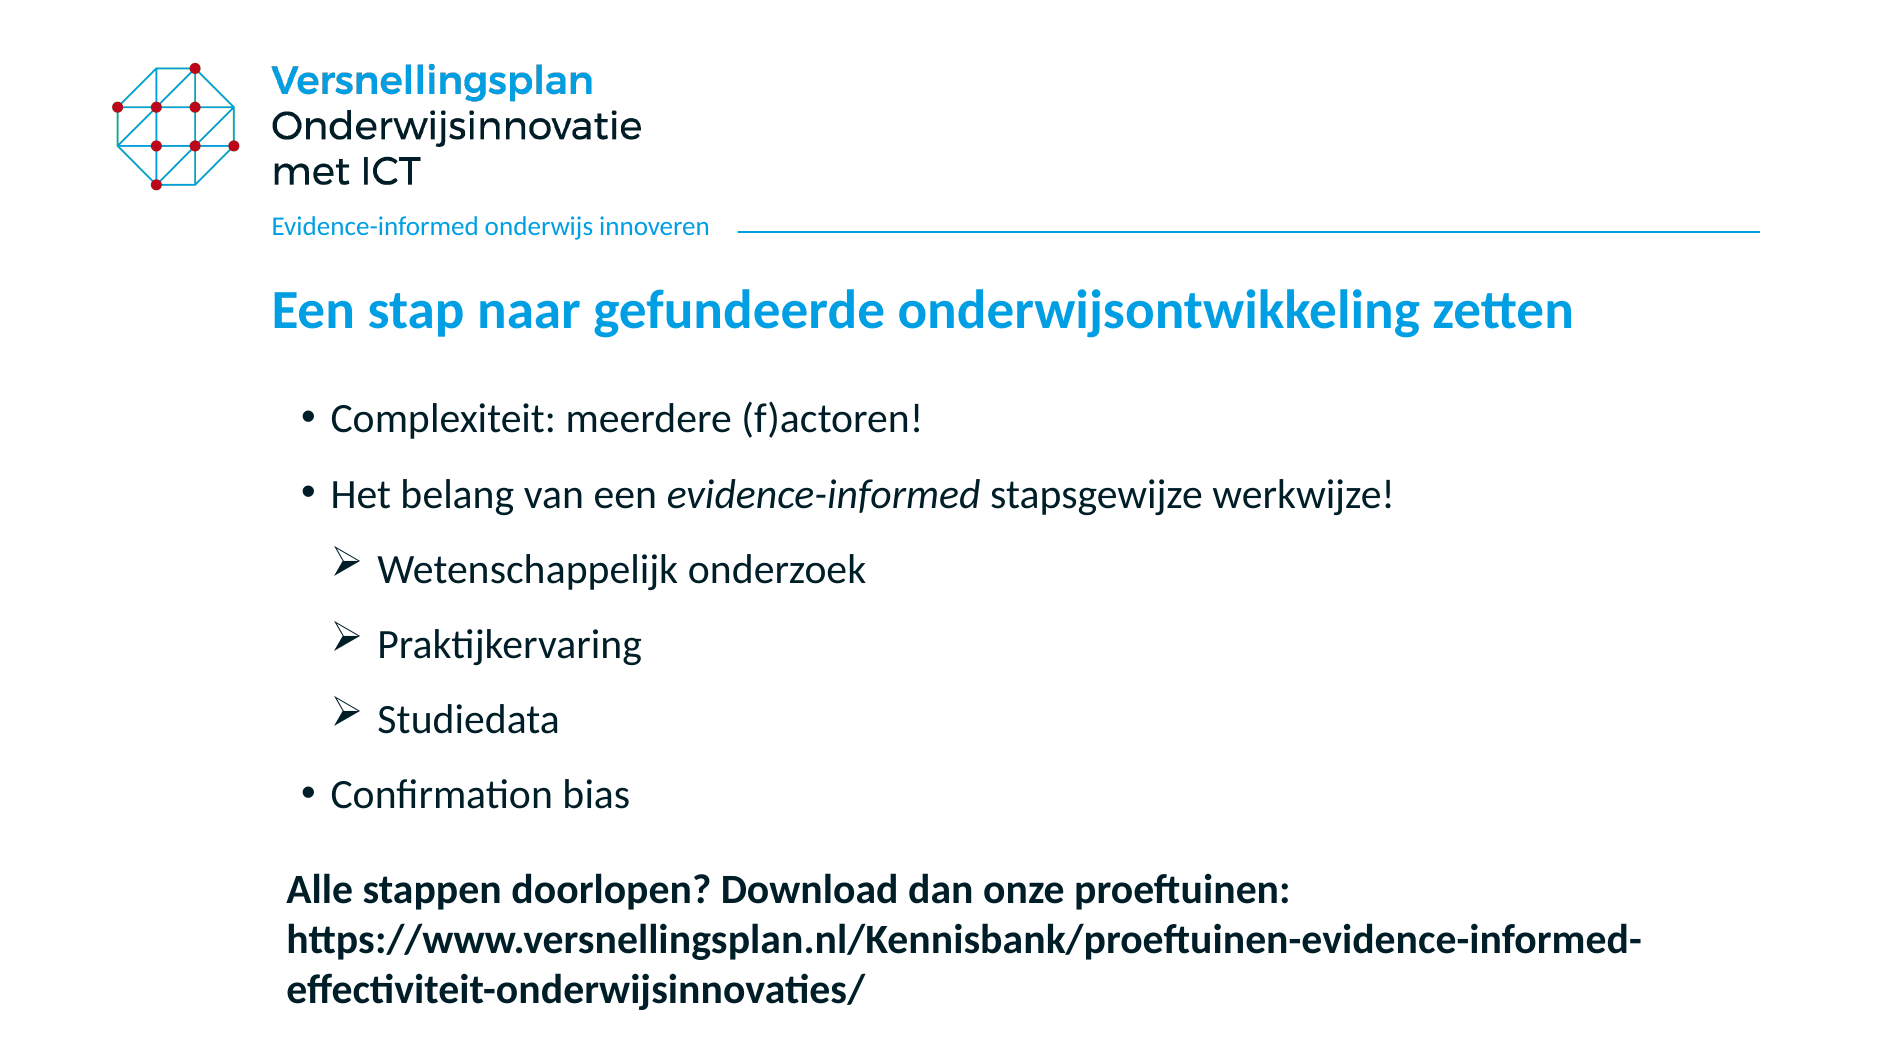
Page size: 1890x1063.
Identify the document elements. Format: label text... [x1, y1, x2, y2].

list Complexiteit: meerdere (f)actoren! Het belang van een evidence-informed stapsgewijze werkwijze! Wetenschappelijk onderzoek Praktijkervaring Studiedata Confirmation bias [271, 366, 1731, 854]
text_box Alle stappen doorlopen? Download dan onze proeftuinen: https://www.versnellingsplan.nl/Kennisbank/proeftuinen-evidence-informed-effectiviteit-onderwijsinnovaties/ [271, 854, 1768, 1020]
list Evidence-informed onderwijs innoveren [271, 208, 738, 242]
picture [111, 61, 240, 191]
title Een stap naar gefundeerde onderwijsontwikkeling zetten [271, 273, 1768, 343]
picture [267, 0, 649, 190]
